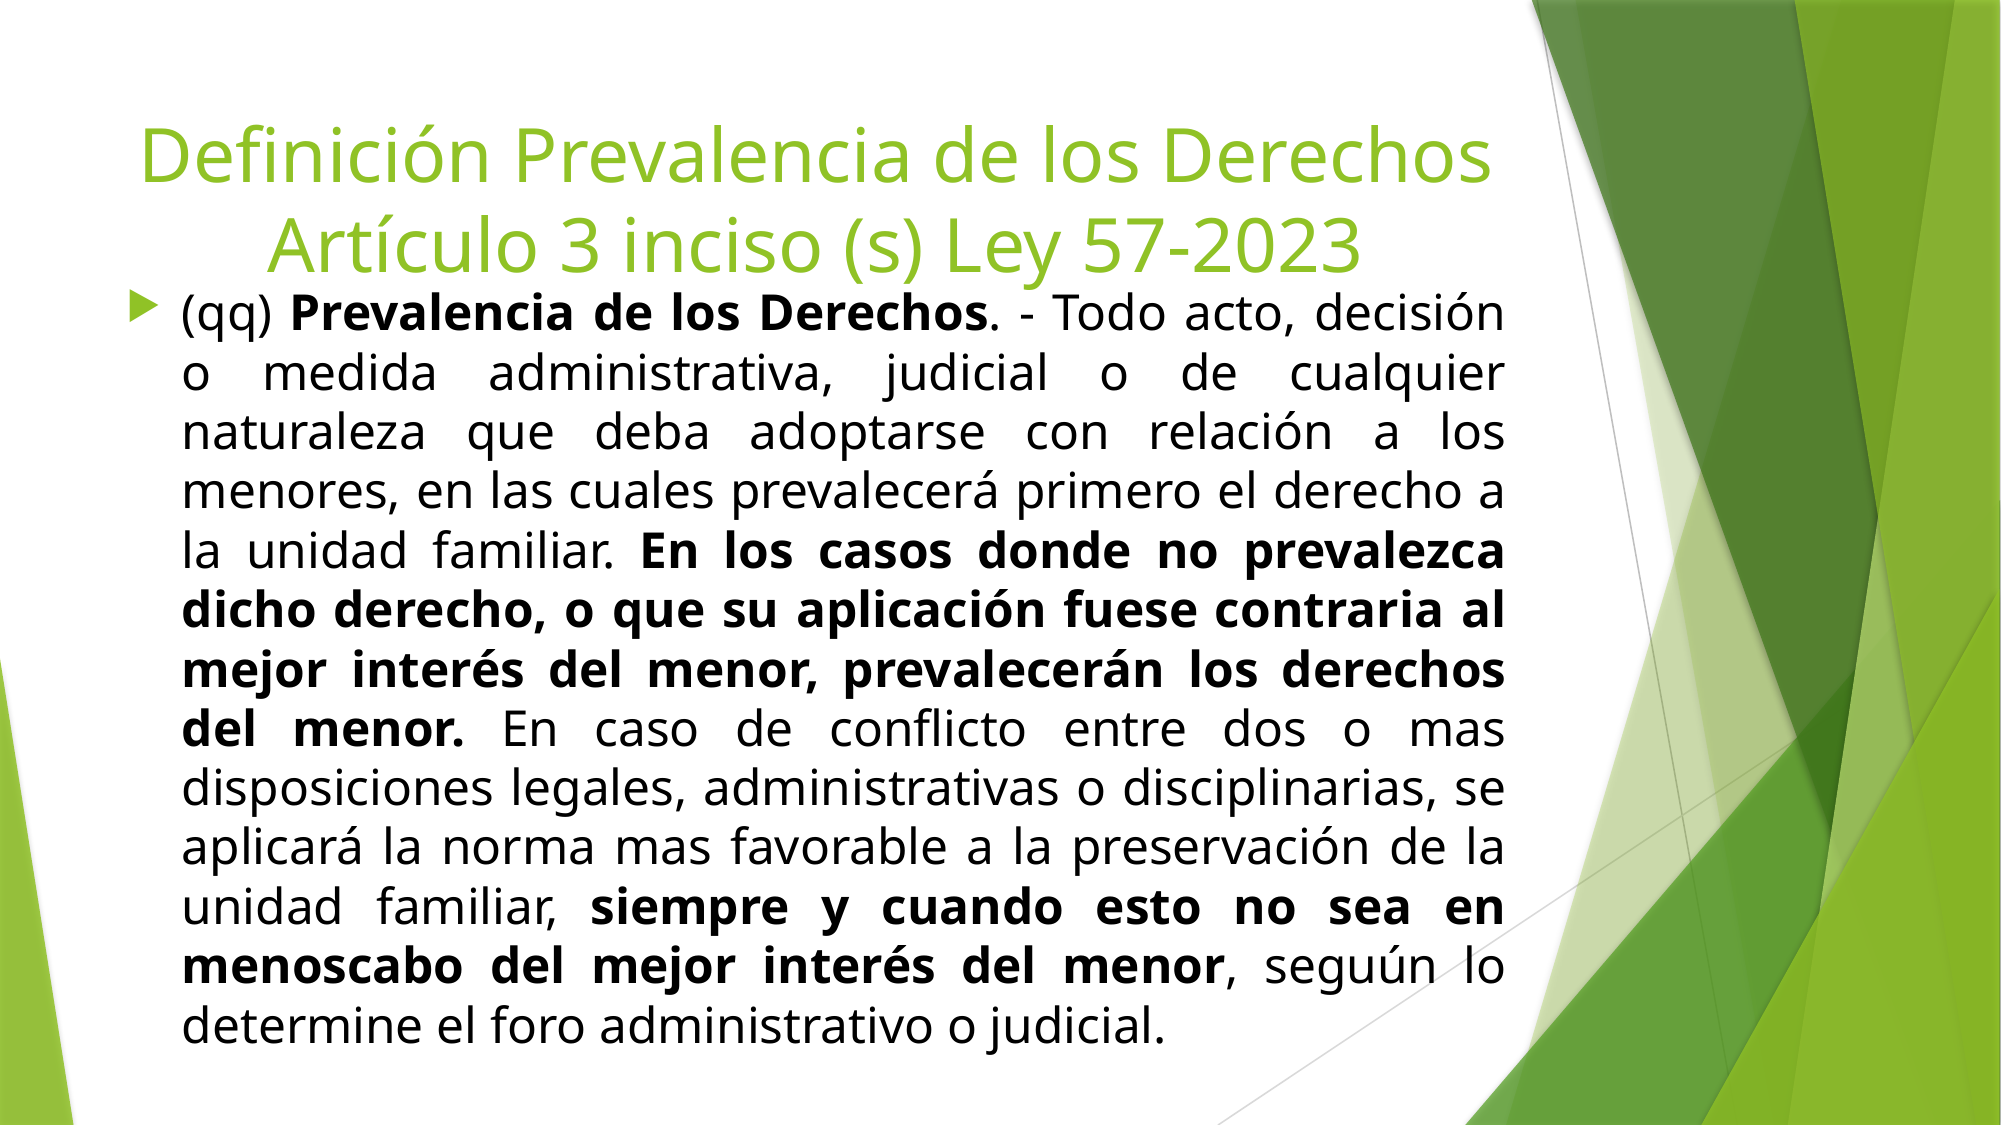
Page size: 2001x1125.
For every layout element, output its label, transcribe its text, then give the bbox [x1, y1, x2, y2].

title Definición Prevalencia de los Derechos Artículo 3 inciso (s) Ley 57-2023 [111, 99, 1522, 273]
list (qq) Prevalencia de los Derechos. - Todo acto, decisión o medida administrativa, judicial o de cualquier naturaleza que deba adoptarse con relación a los menores, en las cuales prevalecerá primero el derecho a la unidad familiar. En los casos donde no prevalezca dicho derecho, o que su aplicación fuese contraria al mejor interés del menor, prevalecerán los derechos del menor. En caso de conflicto entre dos o mas disposiciones legales, administrativas o disciplinarias, se aplicará la norma mas favorable a la preservación de la unidad familiar, siempre y cuando esto no sea en menoscabo del mejor interés del menor, seguún lo determine el foro administrativo o judicial. [111, 273, 1522, 1068]
